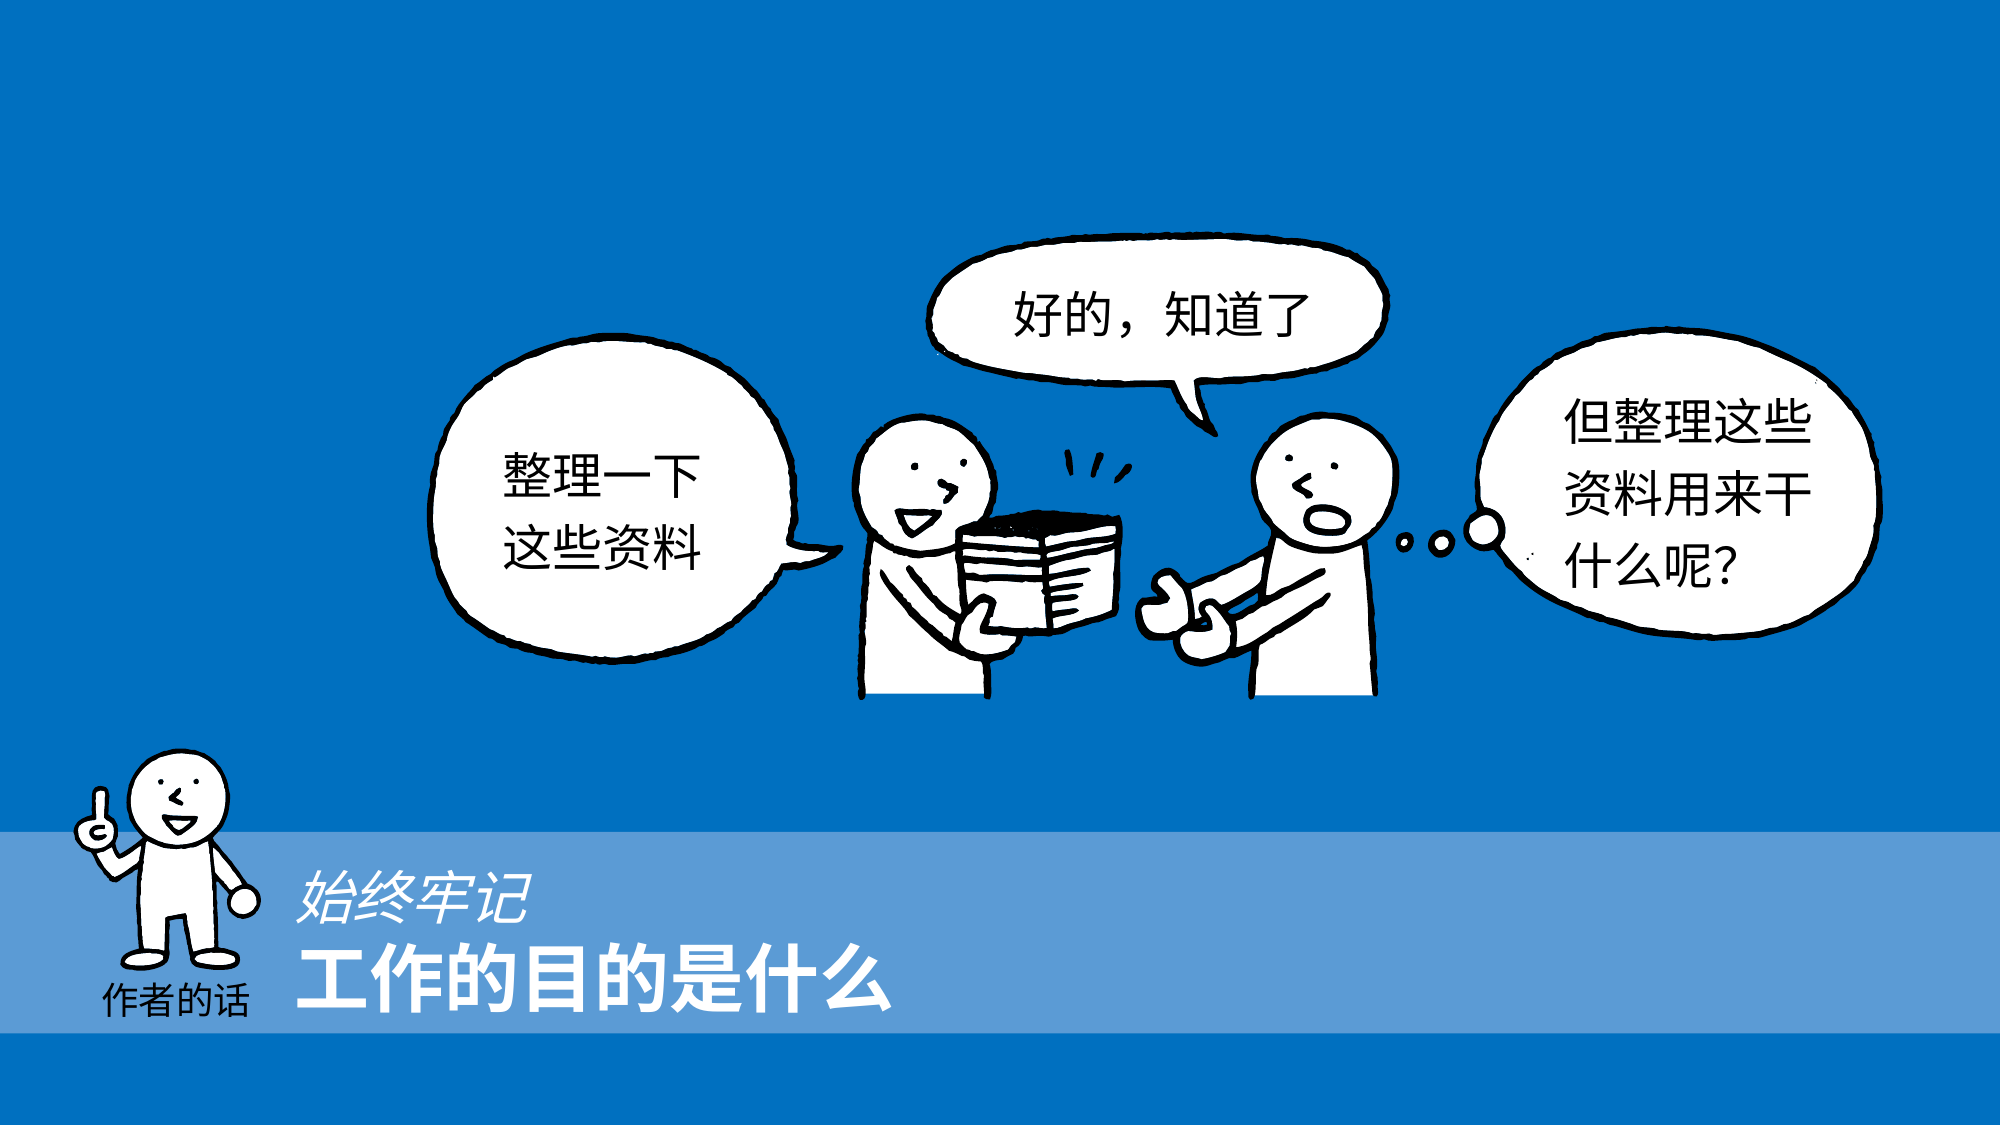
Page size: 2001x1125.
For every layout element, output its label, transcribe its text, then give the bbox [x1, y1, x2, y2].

text_box [960, 458, 967, 467]
text_box [1135, 411, 1400, 700]
text_box [1862, 430, 1876, 562]
text_box [0, 831, 2000, 1034]
text_box [1237, 608, 1262, 646]
text_box [925, 231, 1391, 438]
text_box [859, 421, 990, 550]
text_box [1045, 526, 1115, 546]
text_box [1191, 556, 1265, 619]
text_box [964, 563, 1042, 575]
text_box [1064, 449, 1074, 476]
text_box [1427, 529, 1456, 558]
text_box [1480, 333, 1806, 592]
text_box [433, 341, 829, 658]
text_box 作者的话 [86, 969, 266, 1030]
text_box 始终牢记 工作的目的是什么 [279, 853, 910, 1029]
text_box [1395, 532, 1414, 553]
text_box [910, 462, 919, 471]
text_box [851, 413, 1123, 700]
text_box [1200, 621, 1208, 626]
text_box [894, 508, 942, 539]
text_box [937, 478, 959, 504]
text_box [73, 748, 263, 972]
text_box [1285, 454, 1293, 462]
text_box [903, 515, 932, 531]
text_box [1090, 452, 1104, 478]
text_box 但整理这些资料用来干什么呢？ [1548, 371, 1862, 602]
text_box [1049, 550, 1114, 628]
text_box [1255, 538, 1373, 697]
text_box [1330, 462, 1339, 470]
text_box [1180, 605, 1232, 660]
text_box [960, 603, 1016, 654]
text_box [1570, 602, 1825, 634]
text_box [865, 542, 984, 695]
text_box [966, 580, 1046, 628]
text_box [1114, 463, 1132, 484]
text_box [1309, 511, 1346, 530]
text_box 整理一下 这些资料 [488, 425, 718, 585]
text_box [1862, 416, 1883, 576]
text_box [1463, 325, 1820, 600]
text_box [1291, 472, 1314, 499]
text_box [1047, 543, 1110, 557]
text_box [1434, 536, 1449, 550]
text_box [426, 332, 844, 665]
text_box [1470, 516, 1498, 544]
text_box [1256, 418, 1393, 547]
text_box [963, 549, 1040, 560]
text_box [1552, 602, 1838, 641]
text_box [1400, 538, 1408, 547]
text_box [963, 535, 1038, 547]
text_box [1141, 575, 1189, 634]
text_box 好的，知道了 [999, 263, 1329, 351]
text_box [1303, 504, 1352, 536]
text_box [1227, 593, 1259, 615]
text_box [931, 239, 1384, 421]
